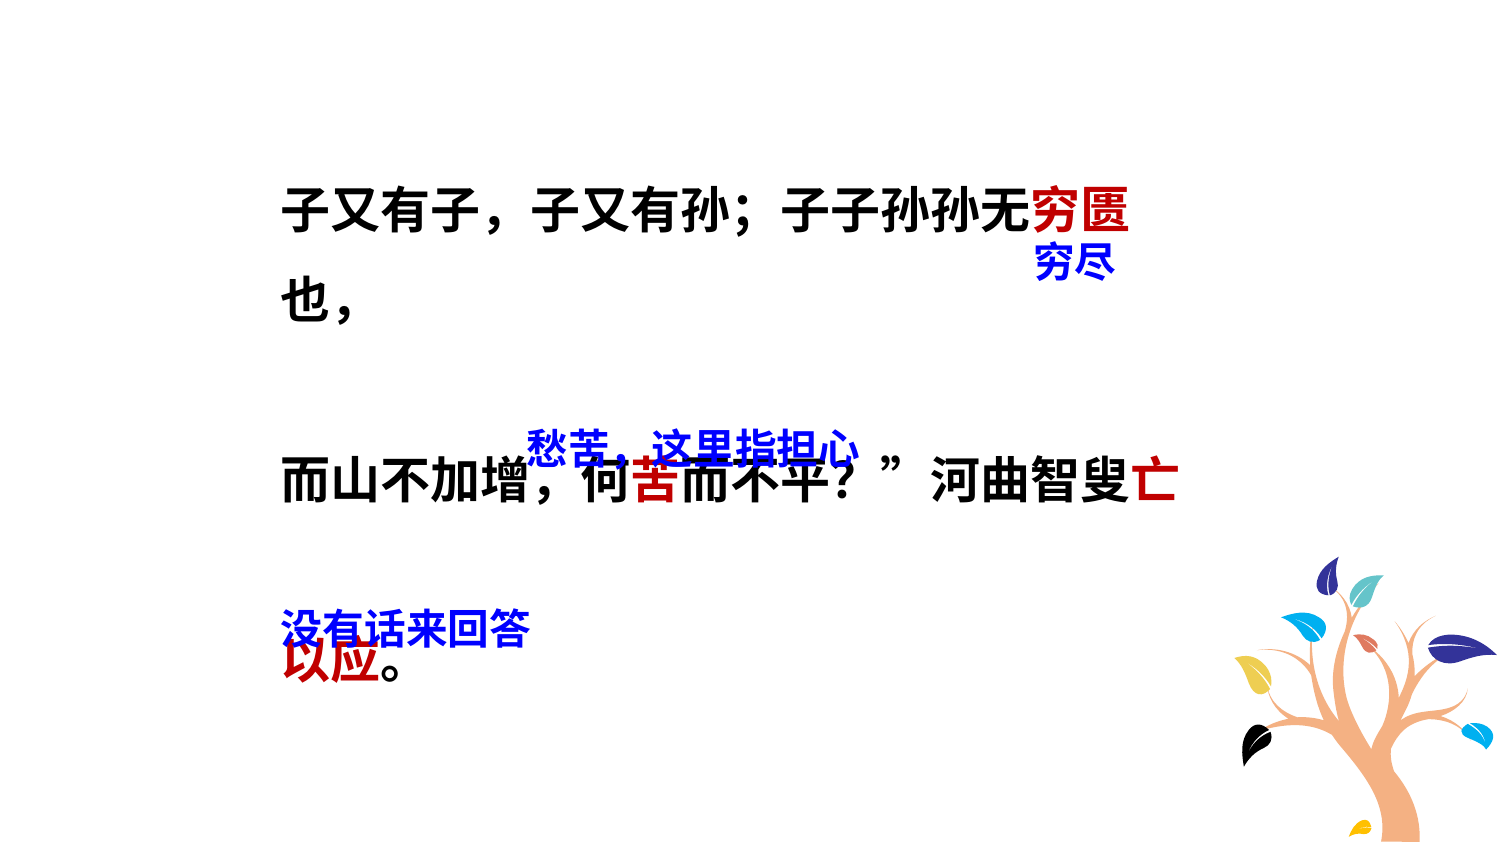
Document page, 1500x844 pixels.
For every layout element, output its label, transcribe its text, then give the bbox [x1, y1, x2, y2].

text_box [1427, 634, 1497, 664]
text_box [1280, 612, 1326, 642]
text_box [1240, 655, 1272, 695]
text_box 子又有子，子又有孙；子子孙孙无穷匮也， 而山不加增，何苦而不平？”河曲智叟亡 以应。 [266, 141, 1240, 697]
text_box [1353, 634, 1378, 653]
text_box 没有话来回答 [266, 595, 598, 661]
text_box 穷尽 [1018, 228, 1138, 294]
text_box [1316, 556, 1339, 596]
text_box [1348, 819, 1372, 837]
text_box [1461, 723, 1494, 750]
text_box 愁苦，这里指担心 [491, 415, 895, 481]
text_box [1256, 591, 1468, 842]
text_box [1242, 724, 1272, 767]
text_box [1349, 575, 1384, 608]
